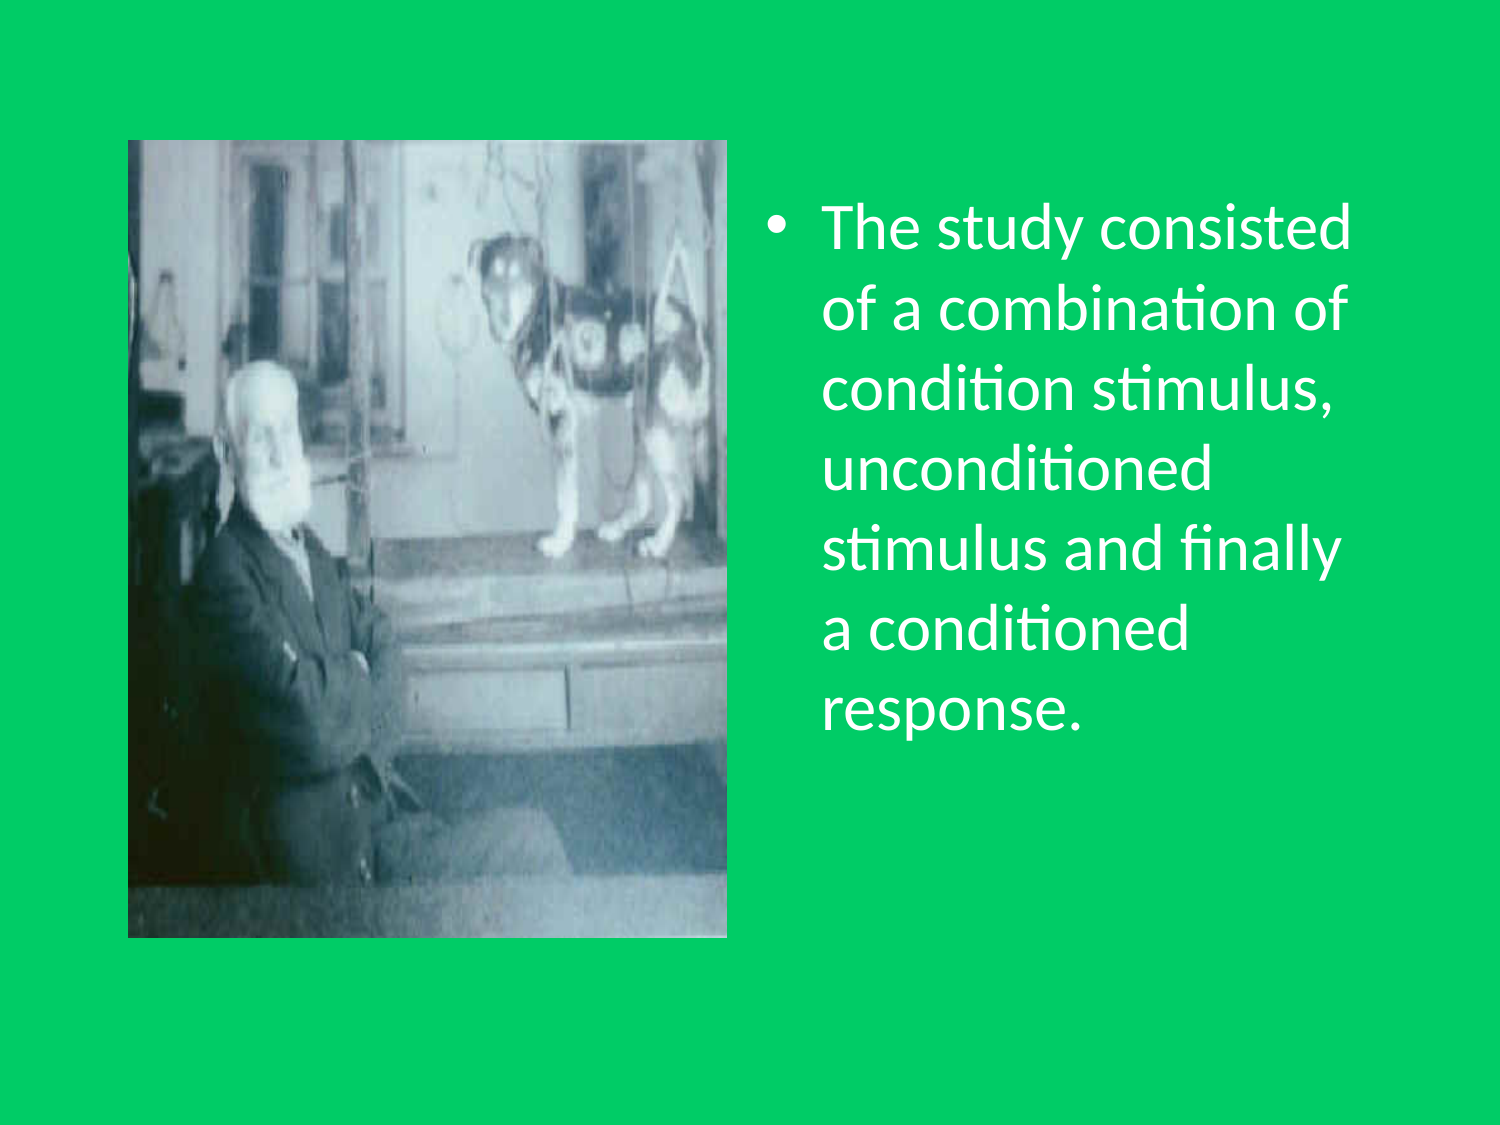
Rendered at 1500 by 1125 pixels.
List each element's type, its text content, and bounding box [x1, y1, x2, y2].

list The study consisted of a combination of condition stimulus, unconditioned stimulus and finally a conditioned response. [750, 175, 1383, 1012]
picture [128, 140, 727, 938]
